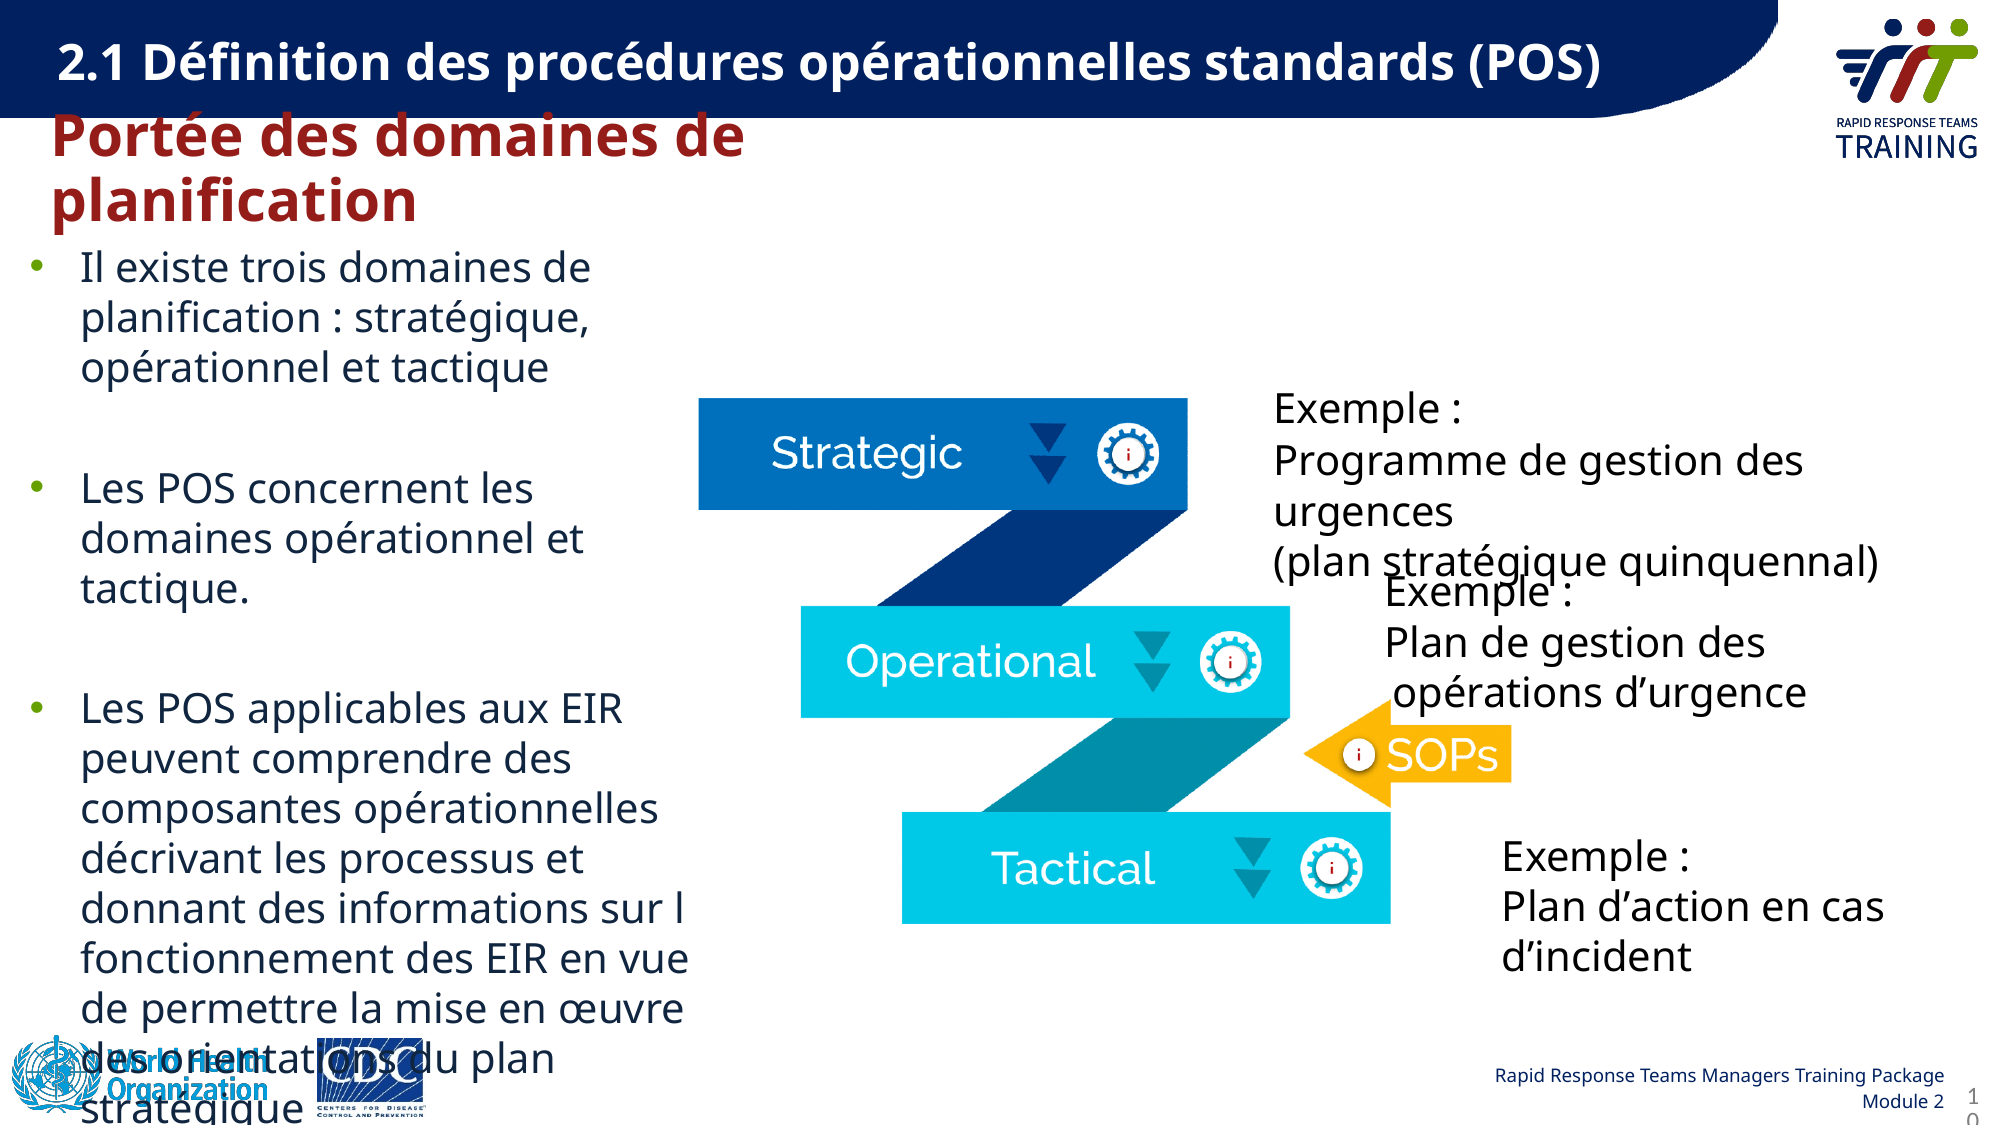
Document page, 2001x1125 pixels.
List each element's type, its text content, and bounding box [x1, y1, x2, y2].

text_box Exemple : Plan dʼaction en cas dʼincident [1486, 822, 1931, 988]
text_box Exemple : Plan de gestion des opérations dʼurgence [1557, 562, 1986, 717]
title Portée des domaines de planification [48, 69, 1015, 261]
slide_number 10 [1951, 1071, 1998, 1125]
picture [1835, 19, 1978, 167]
text_box Exemple : Programme de gestion des urgences (plan stratégique quinquennal) [1272, 379, 1952, 562]
picture [0, 0, 1778, 118]
picture [686, 381, 1557, 939]
text_box Il existe trois domaines de planification : stratégique, opérationnel et tactique Les POS concernent les domaines opérationnel et tactique. Les POS applicables aux EIR peuvent comprendre des composantes opérationnelles décrivant les processus et donnant des informations sur le fonctionnement des EIR en vue de permettre la mise en œuvre des orientations du plan stratégique [14, 232, 728, 1125]
text_box 2.1 Définition des procédures opérationnelles standards (POS) [49, 11, 1900, 118]
